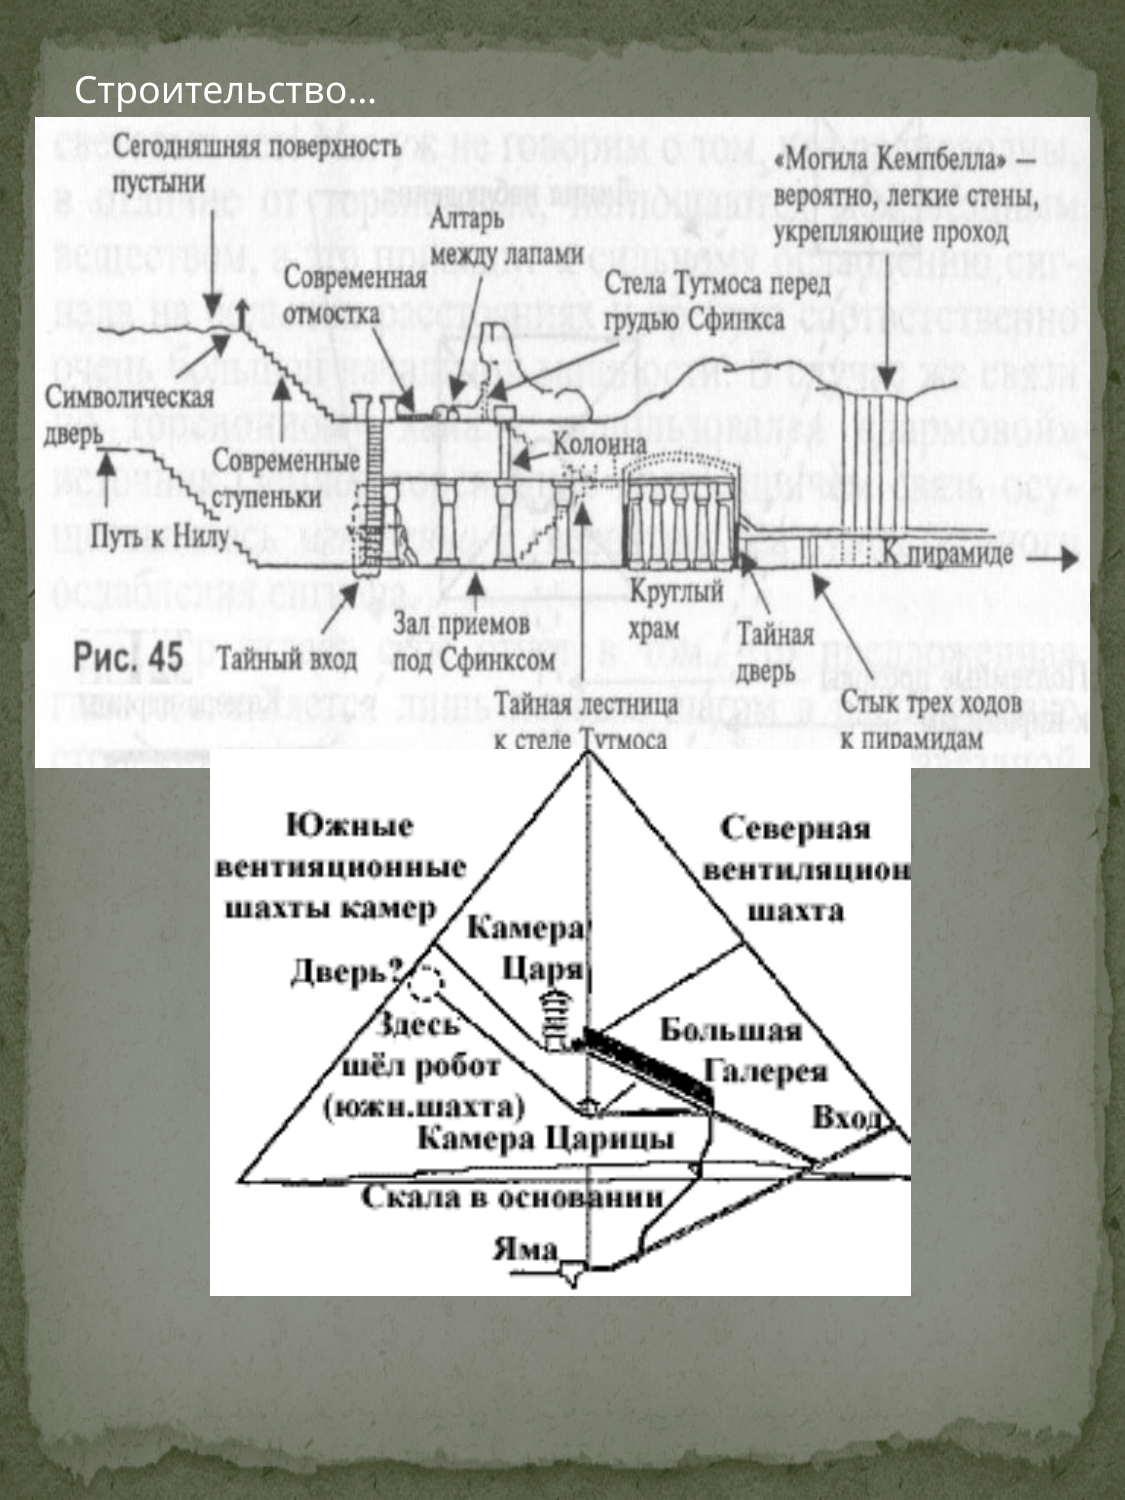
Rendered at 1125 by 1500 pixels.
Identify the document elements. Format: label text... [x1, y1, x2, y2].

text_box Строительство… [58, 58, 393, 115]
picture [34, 116, 1091, 1296]
